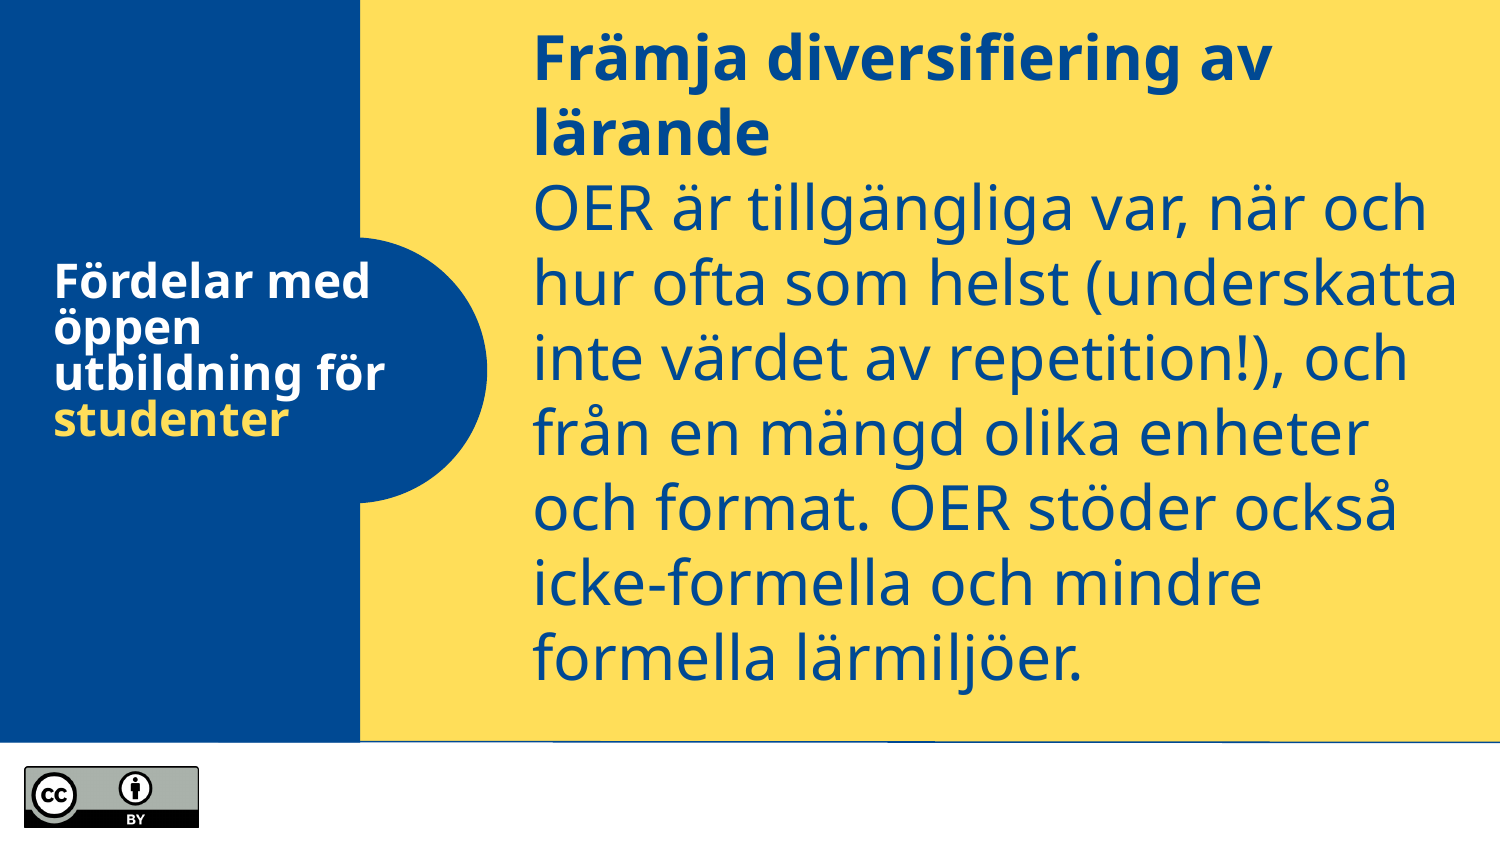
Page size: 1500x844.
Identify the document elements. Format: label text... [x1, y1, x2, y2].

text_box Fördelar med öppen utbildning för studenter [38, 246, 421, 461]
text_box [304, 237, 401, 246]
text_box [0, 0, 361, 740]
picture [24, 765, 199, 828]
text_box [0, 750, 1500, 844]
text_box [254, 255, 488, 504]
text_box Främja diversifiering av lärande OER är tillgängliga var, när och hur ofta som helst (underskatta inte värdet av repetition!), och från en mängd olika enheter och format. OER stöder också icke-formella och mindre formella lärmiljöer. [514, 0, 1482, 711]
